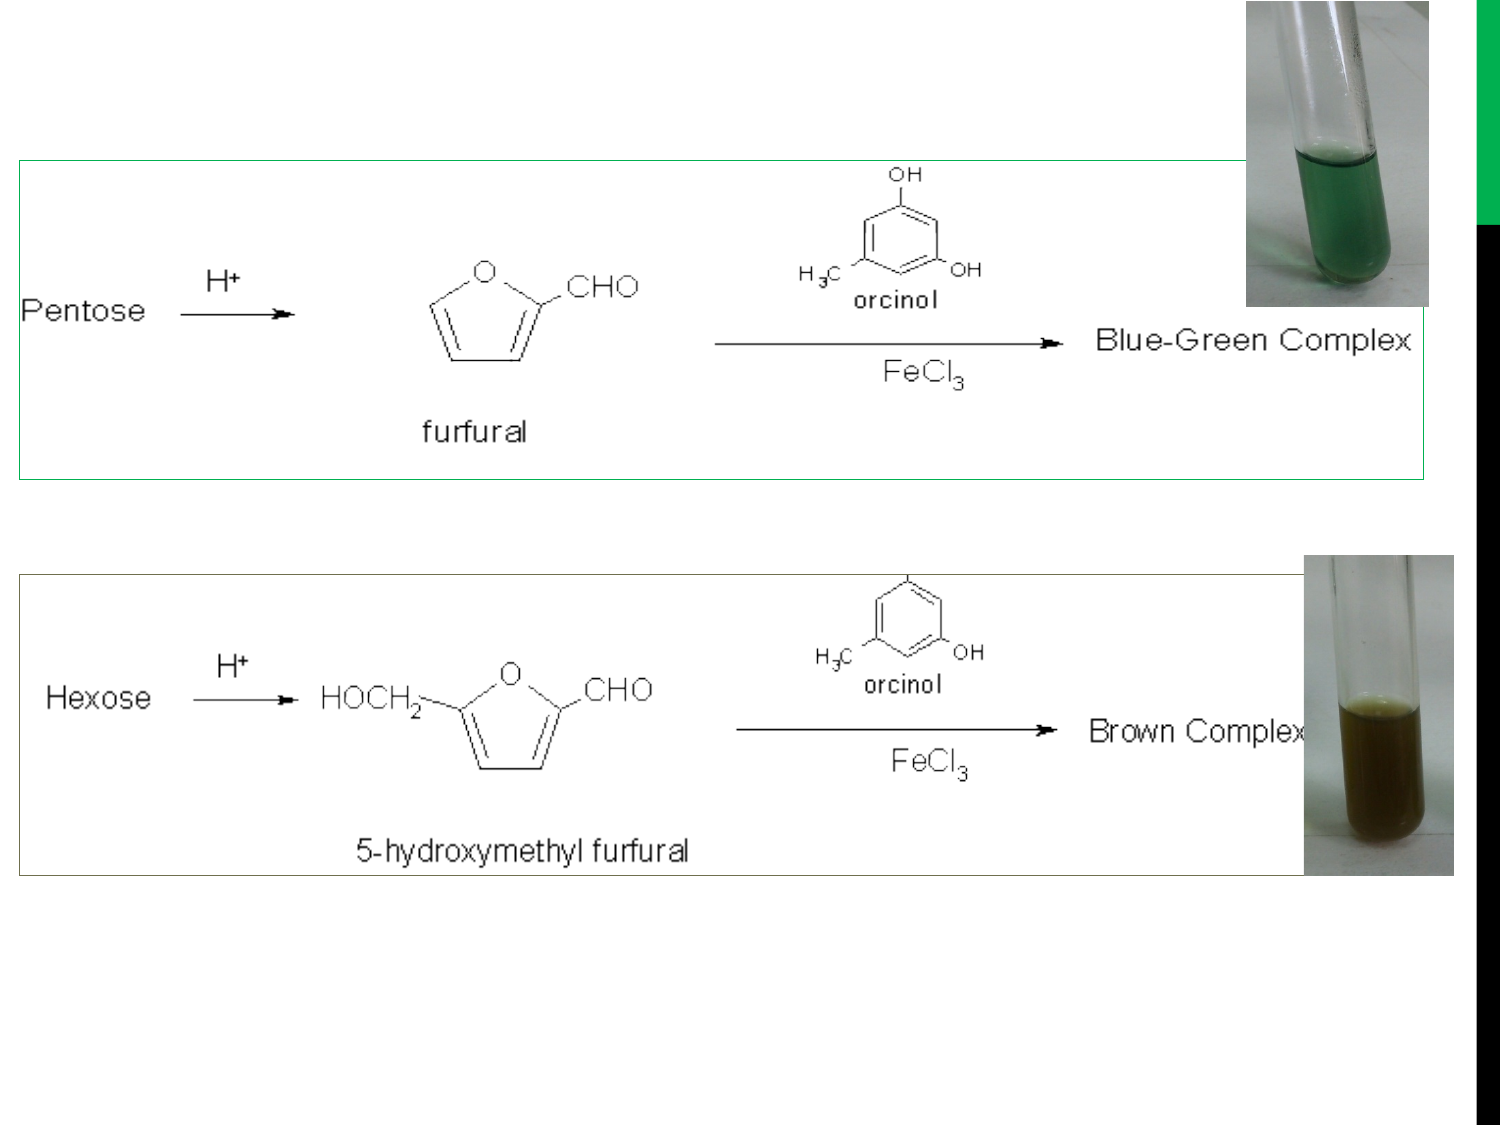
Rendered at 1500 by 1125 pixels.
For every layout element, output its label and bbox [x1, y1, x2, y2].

picture [19, 1, 1430, 480]
picture [19, 554, 1455, 877]
